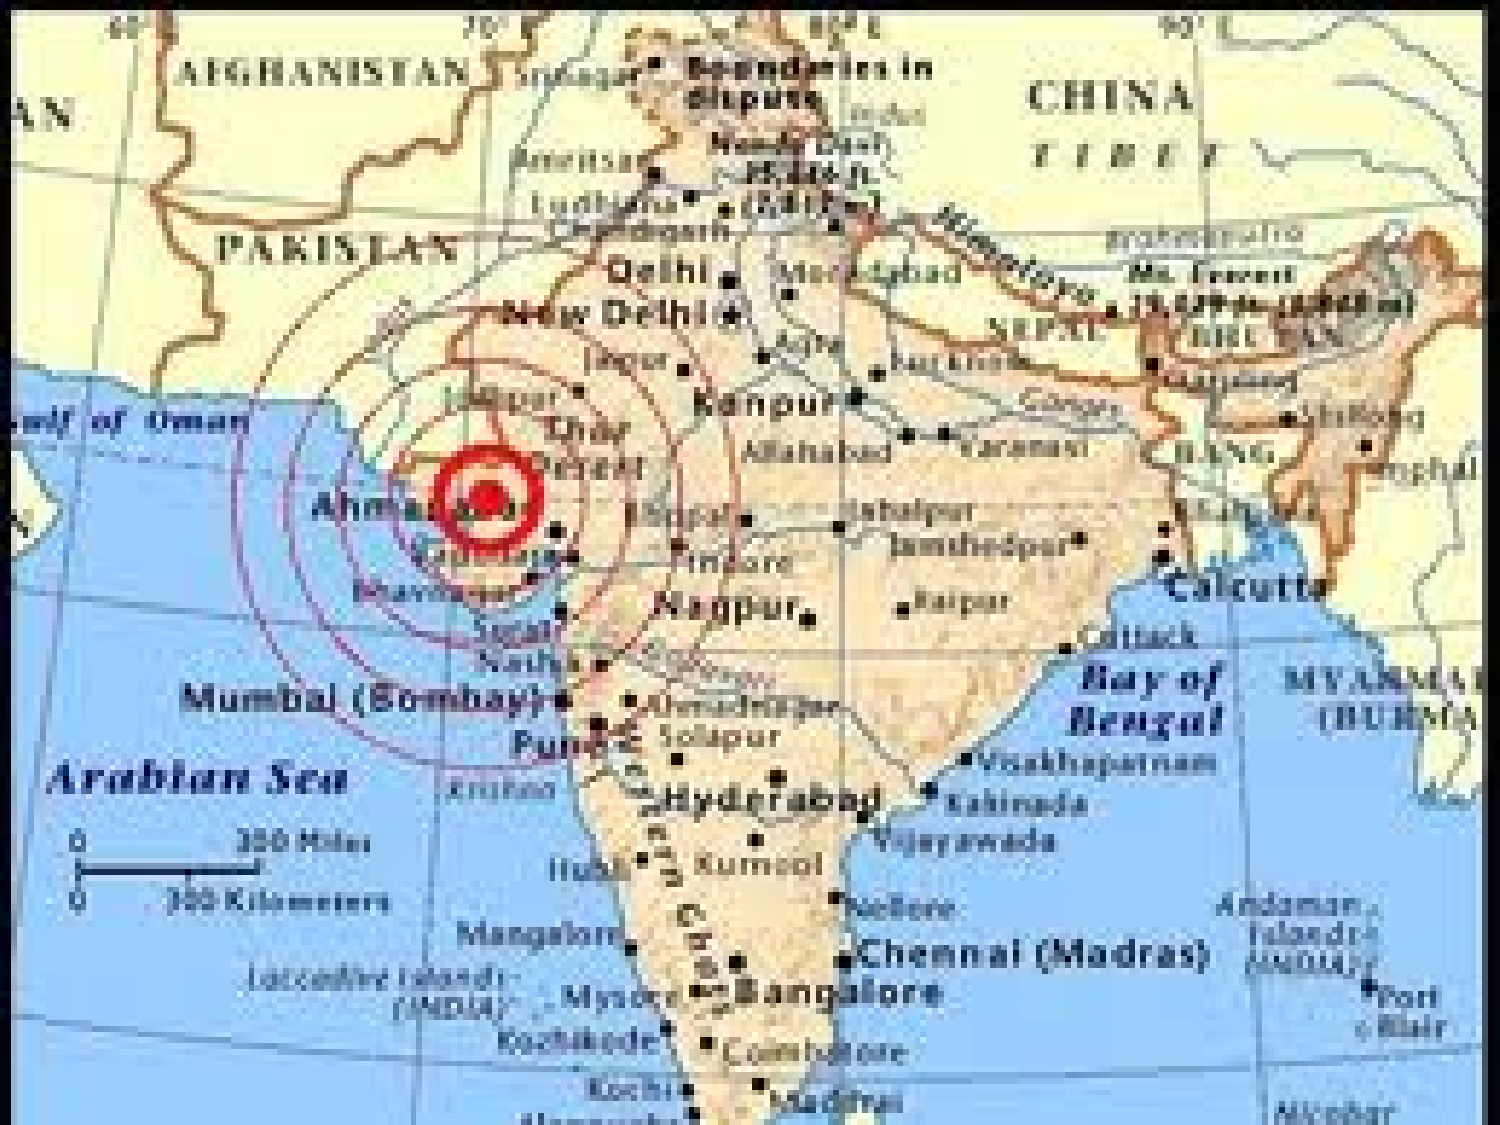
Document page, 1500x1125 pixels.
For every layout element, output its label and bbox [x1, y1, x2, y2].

list [0, 0, 1500, 1125]
